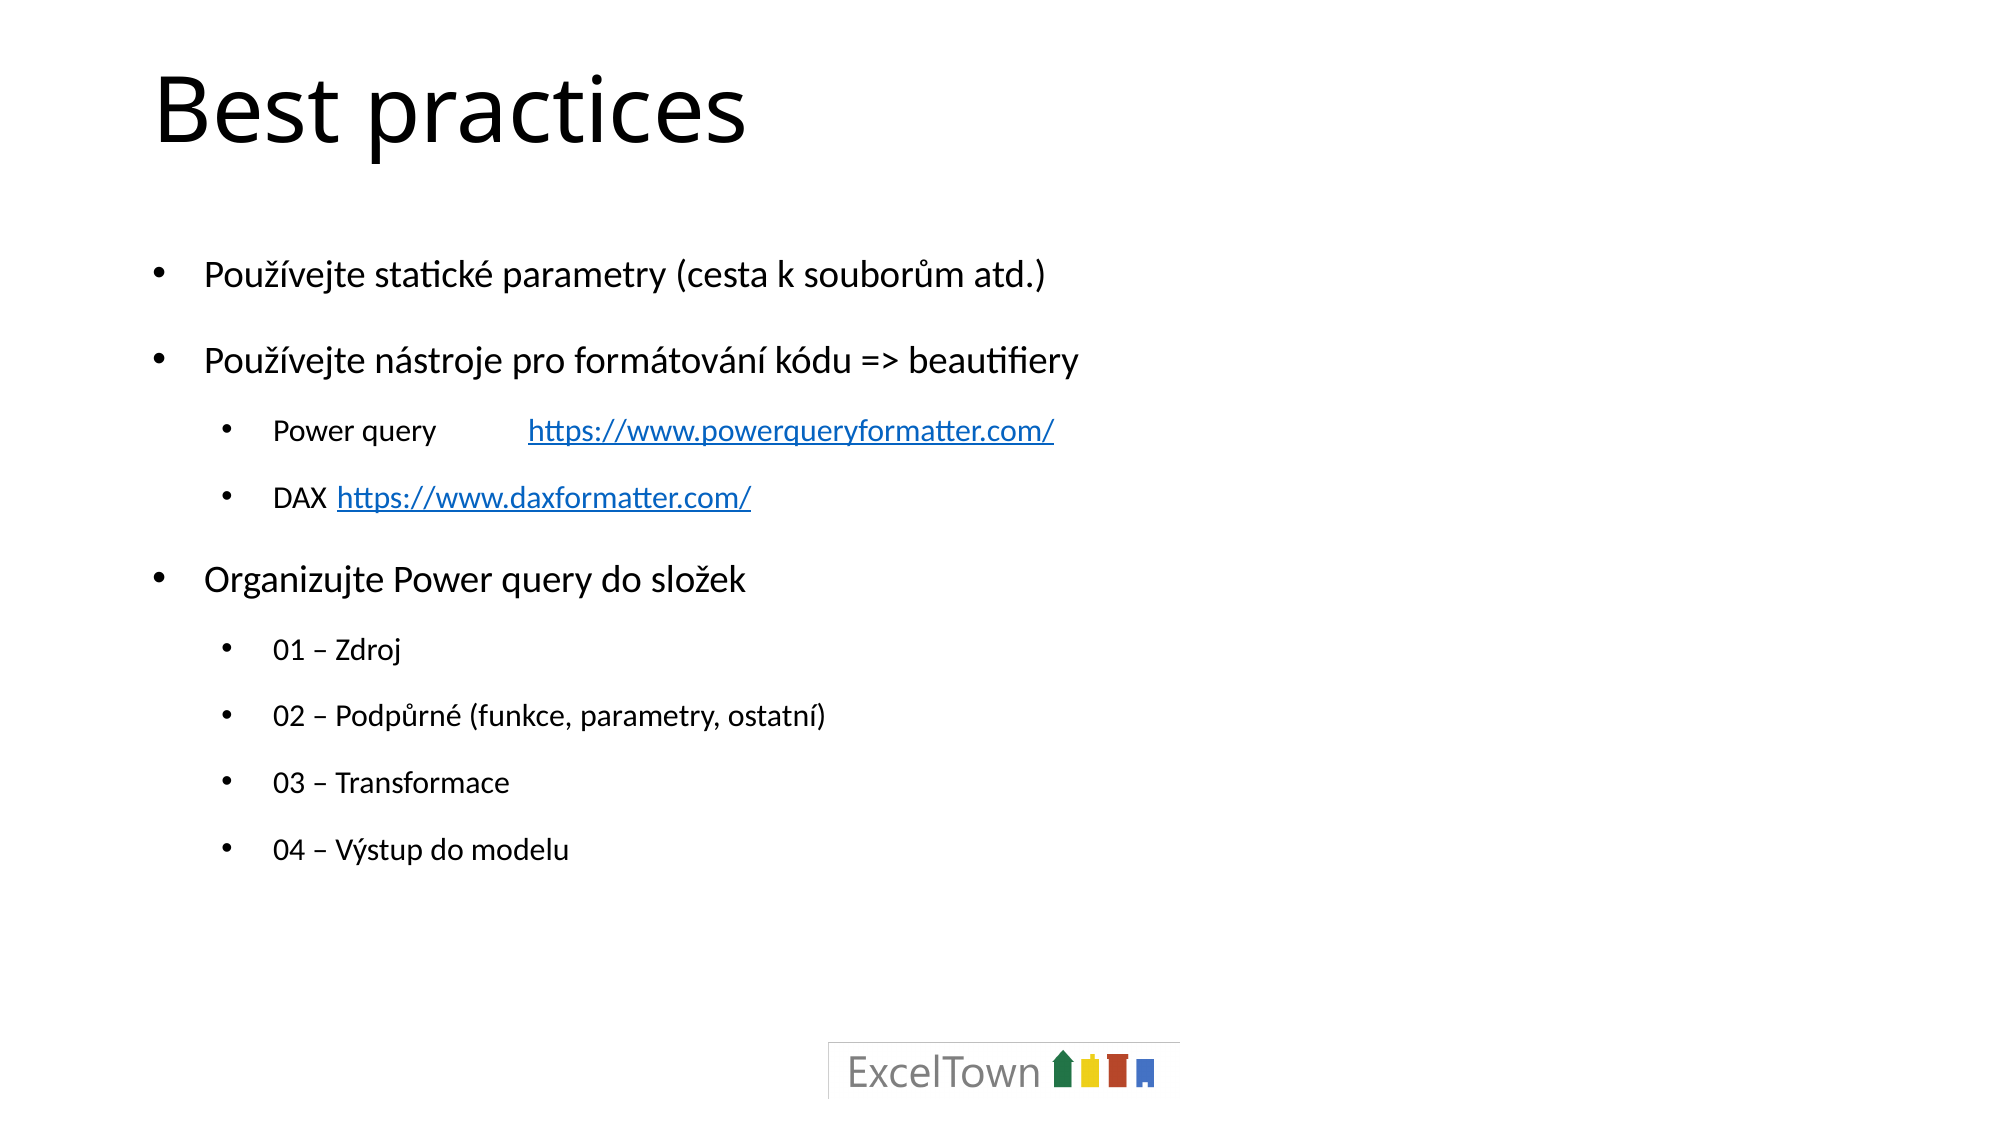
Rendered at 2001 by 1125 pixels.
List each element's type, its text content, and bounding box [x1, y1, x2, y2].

picture [701, 1031, 1213, 1123]
list Používejte statické parametry (cesta k souborům atd.) Používejte nástroje pro formátování kódu => beautifiery Power query https://www.powerqueryformatter.com/ DAX https://www.daxformatter.com/ Organizujte Power query do složek 01 – Zdroj 02 – Podpůrné (funkce, parametry, ostatní) 03 – Transformace 04 – Výstup do modelu [137, 234, 1863, 1014]
title Best practices [137, 27, 1863, 199]
